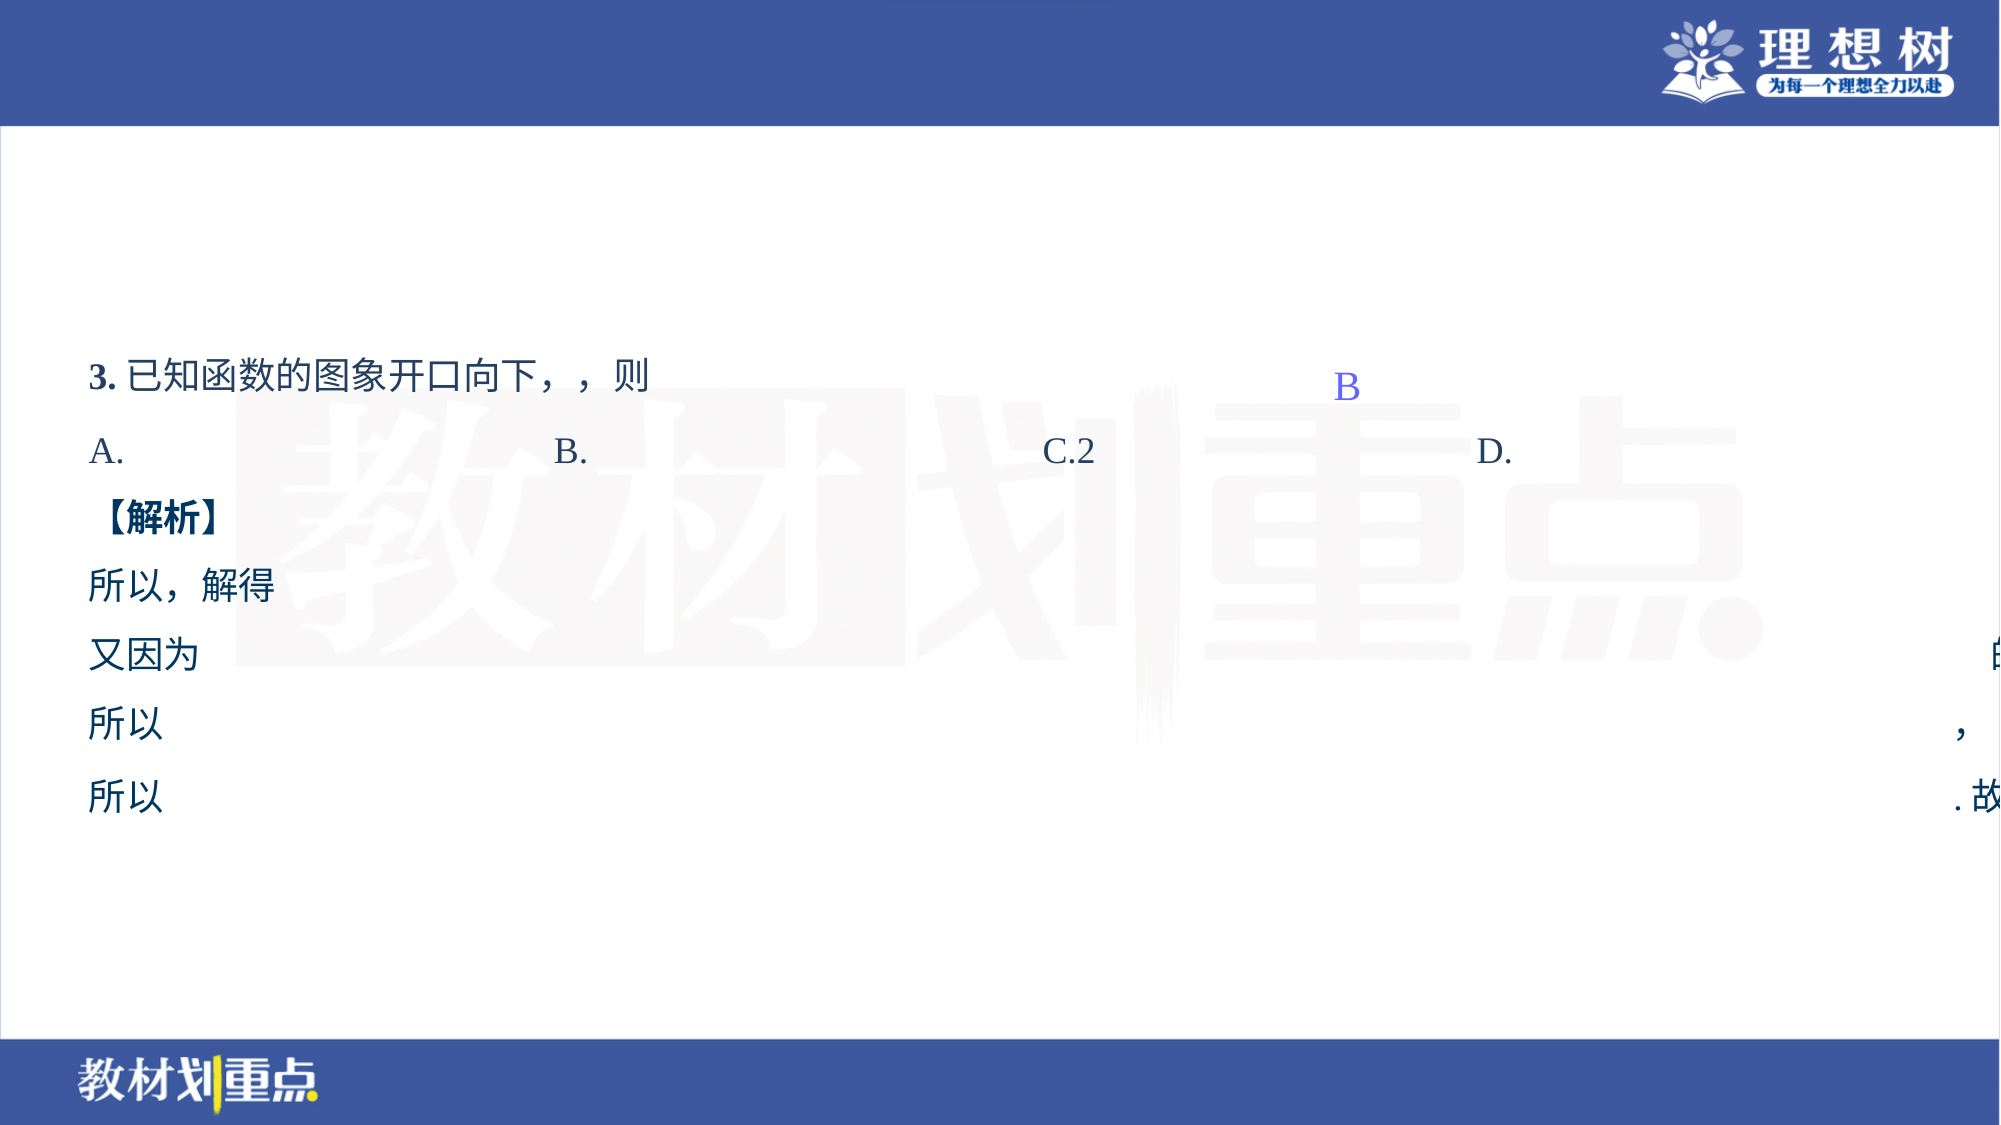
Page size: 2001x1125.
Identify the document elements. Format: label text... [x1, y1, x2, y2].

picture [1977, 798, 1985, 806]
picture [0, 0, 2000, 1125]
text_box B [1318, 356, 1377, 407]
picture [1996, 655, 2000, 665]
picture [1993, 788, 2000, 800]
